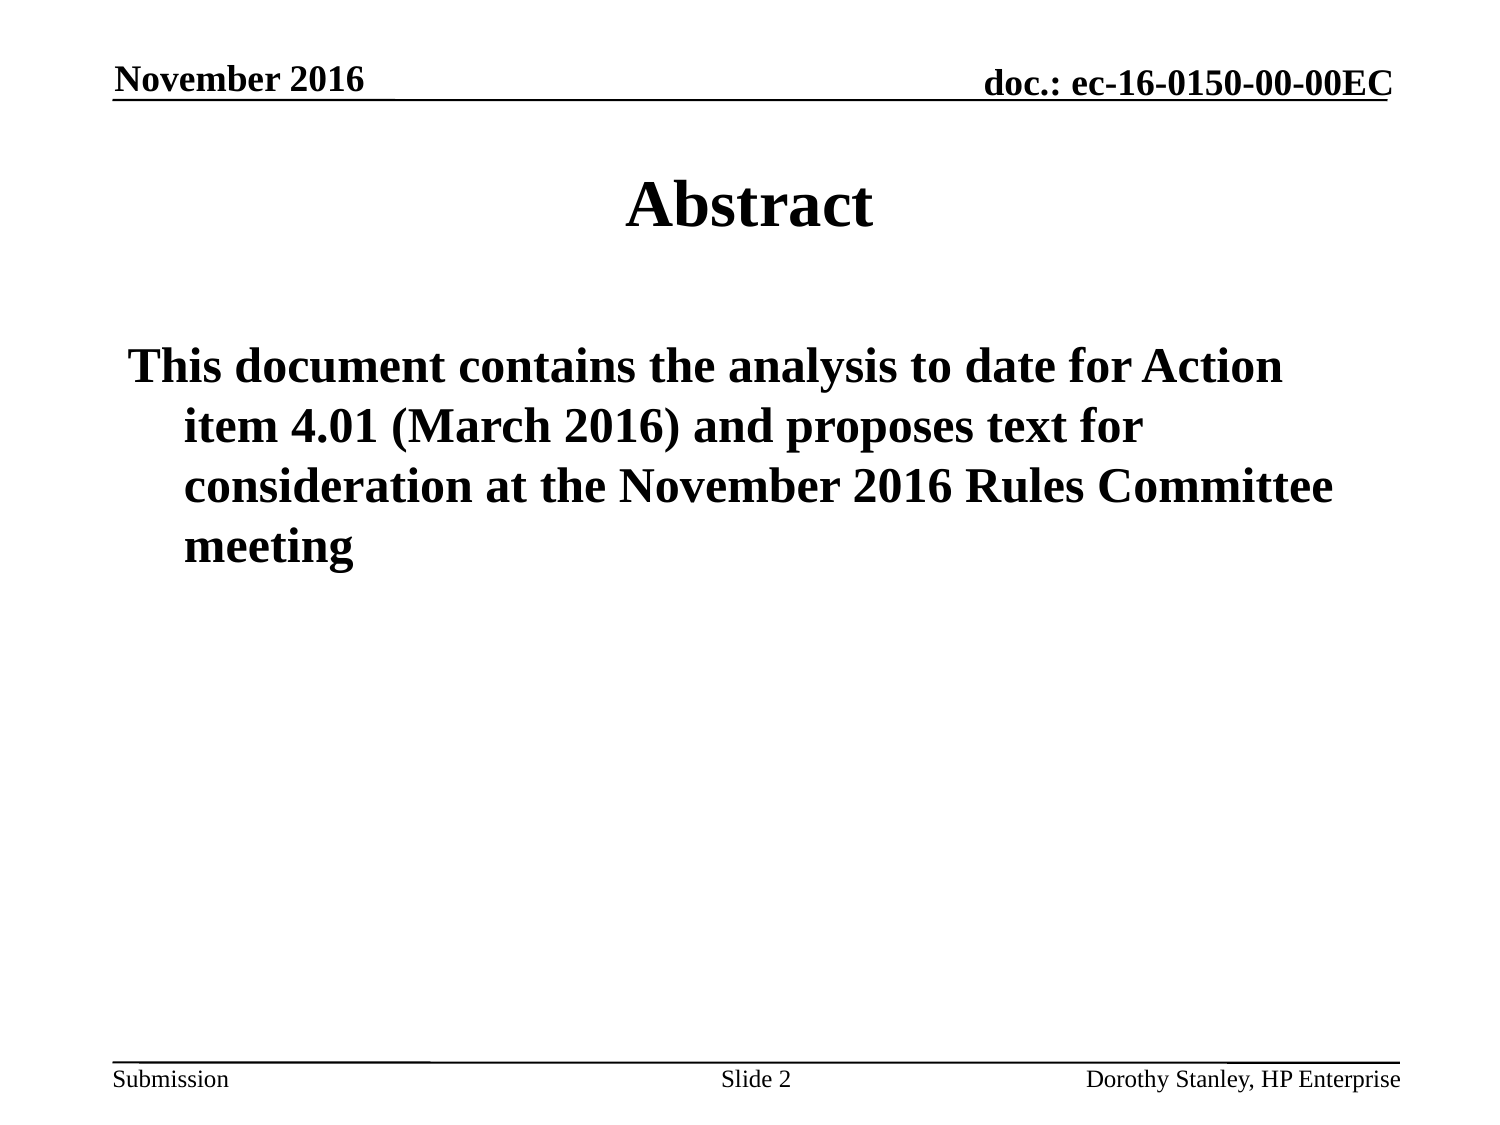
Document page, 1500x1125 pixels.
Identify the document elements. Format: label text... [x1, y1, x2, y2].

slide_number Slide 2 [712, 1061, 800, 1123]
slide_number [114, 54, 540, 100]
list This document contains the analysis to date for Action item 4.01 (March 2016) and proposes text for consideration at the November 2016 Rules Committee meeting [112, 324, 1388, 1001]
footer Dorothy Stanley, HP Enterprise [902, 1061, 1402, 1093]
title Abstract [112, 112, 1388, 288]
